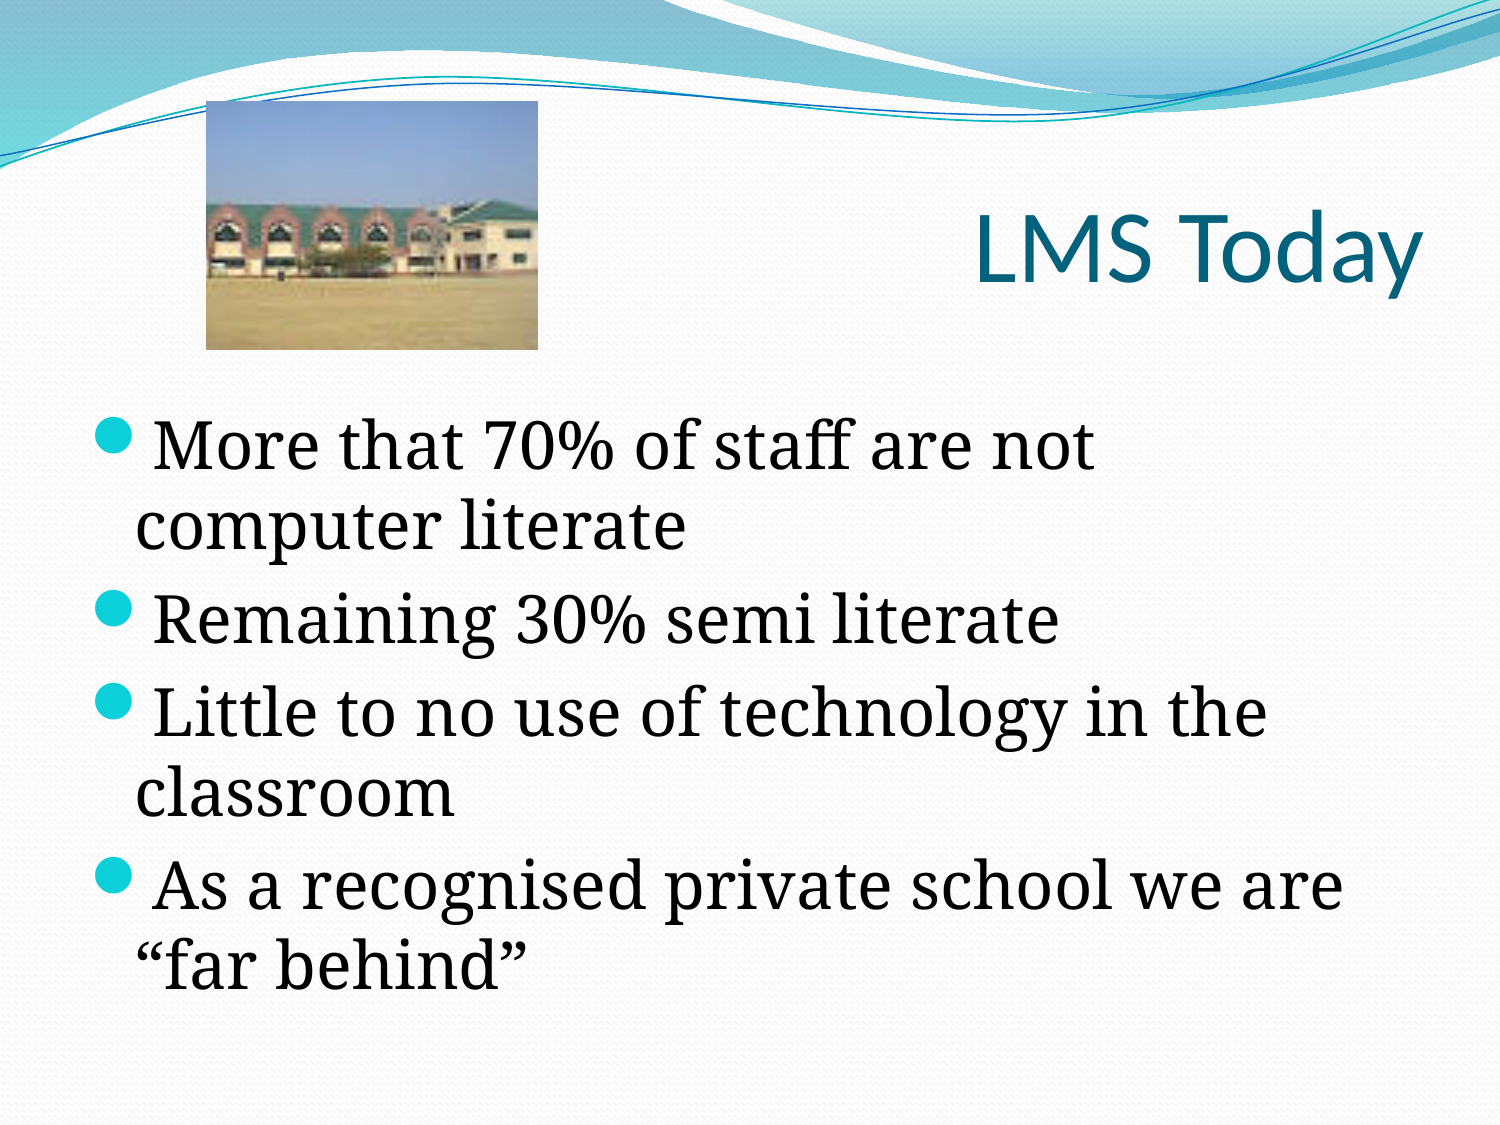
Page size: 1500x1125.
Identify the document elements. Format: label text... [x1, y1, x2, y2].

picture [206, 101, 538, 350]
title LMS Today [545, 115, 1425, 303]
title LMS Today [75, 115, 199, 303]
list More that 70% of staff are not computer literate Remaining 30% semi literate Little to no use of technology in the classroom As a recognised private school we are “far behind” [75, 317, 1425, 1038]
